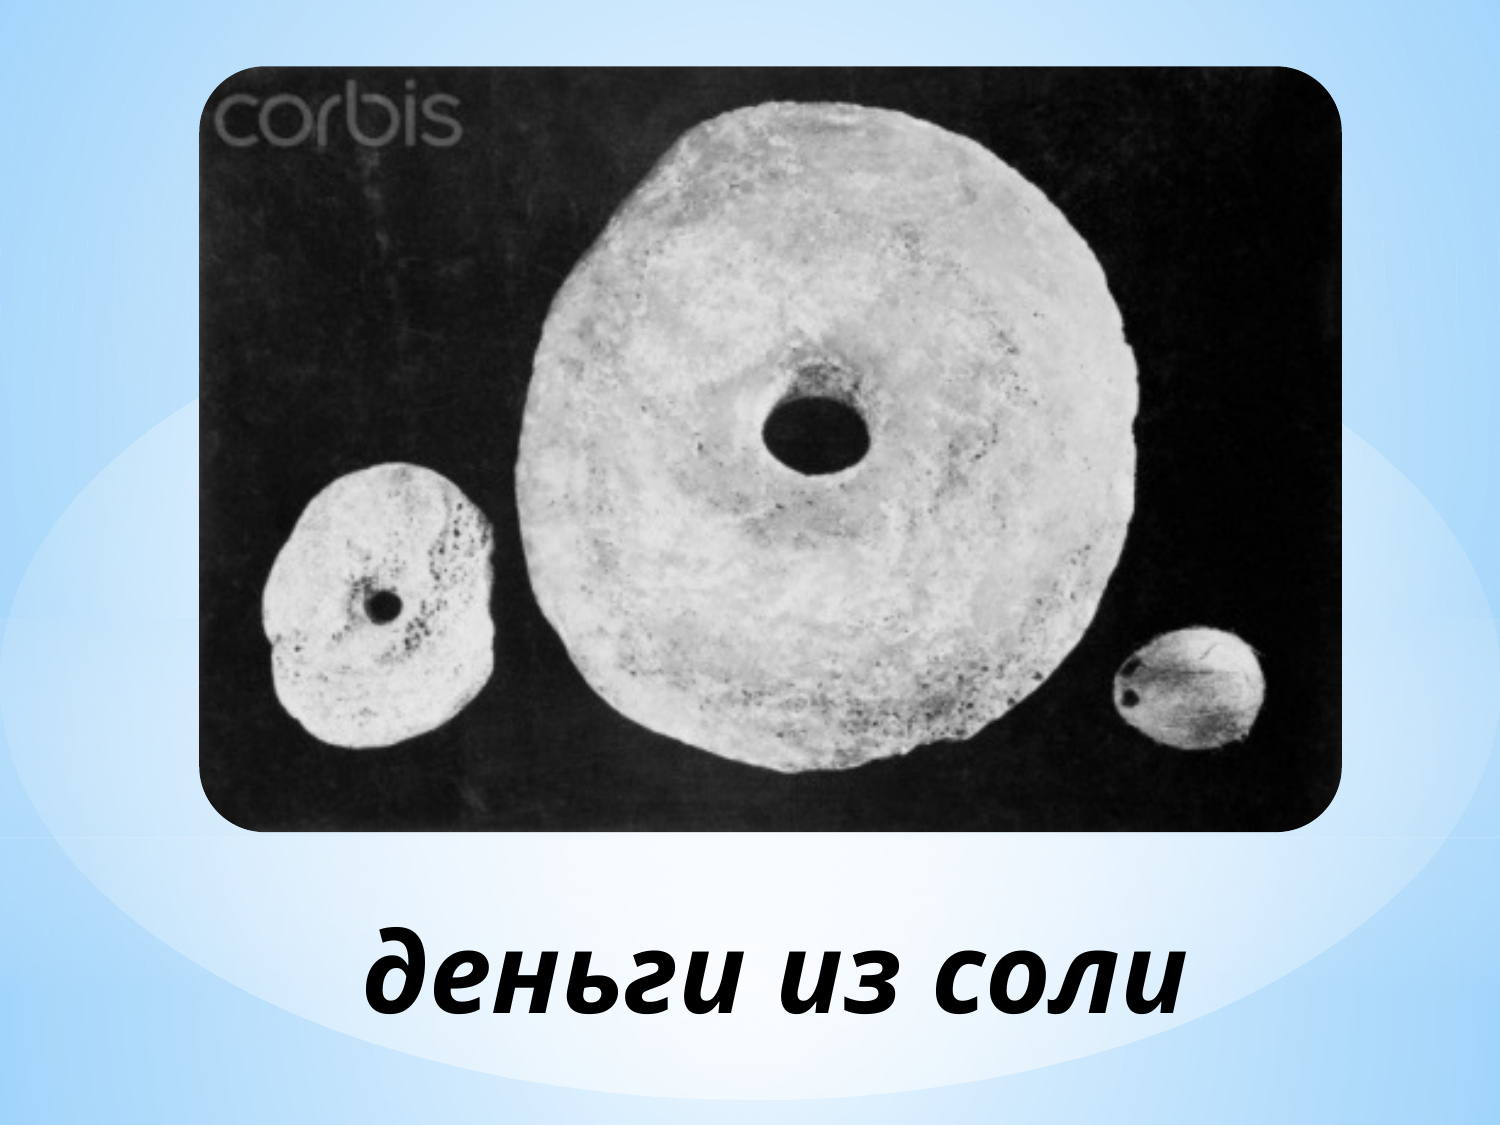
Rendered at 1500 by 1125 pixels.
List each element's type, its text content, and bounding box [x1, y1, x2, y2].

picture [198, 66, 1342, 833]
text_box деньги из соли [255, 893, 1296, 1043]
